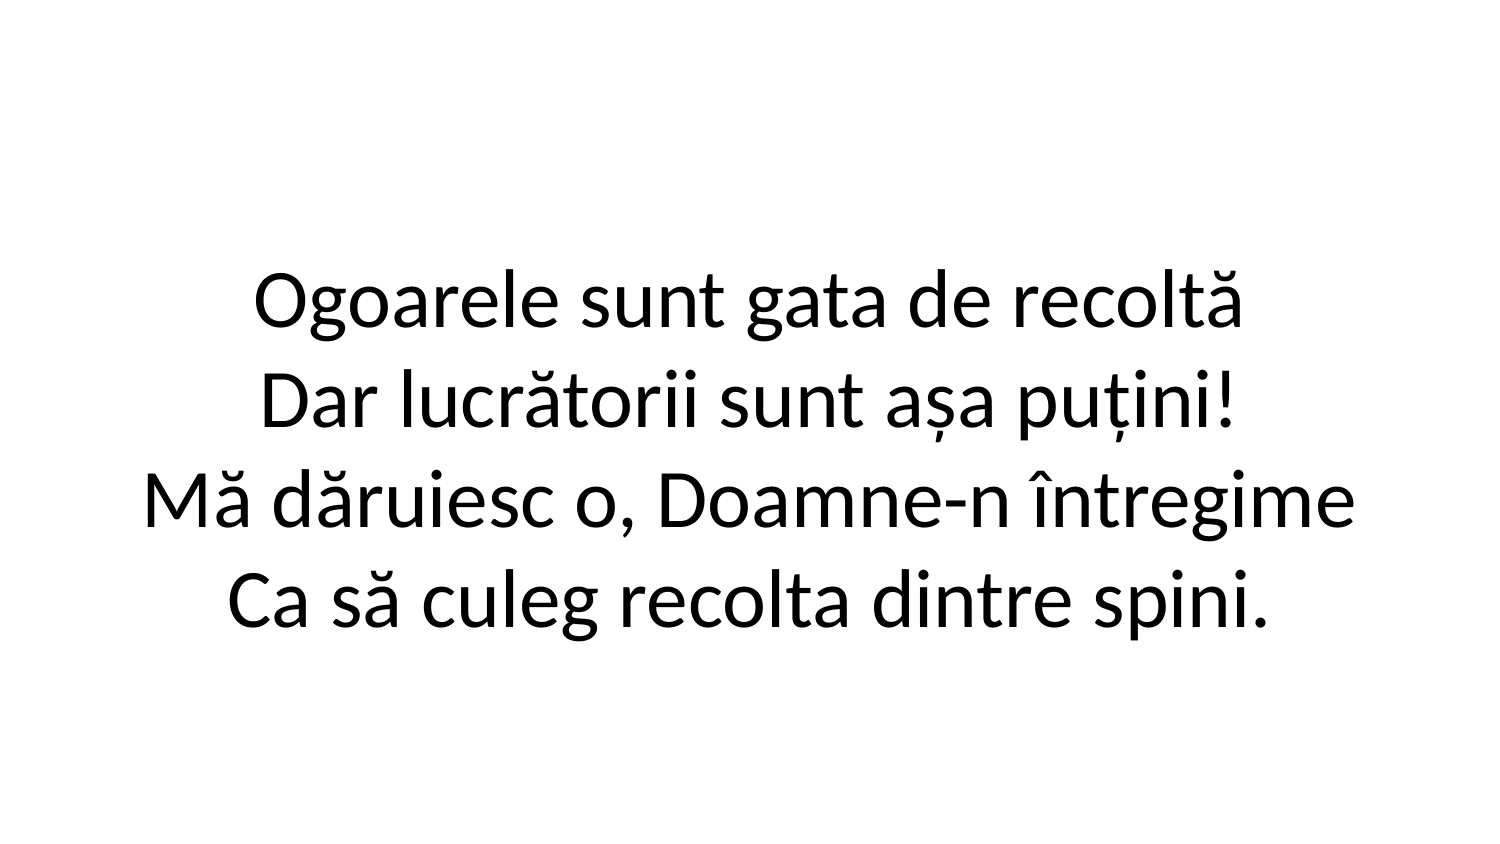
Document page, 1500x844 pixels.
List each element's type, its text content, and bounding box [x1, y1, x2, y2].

text_box Ogoarele sunt gata de recoltă Dar lucrătorii sunt așa puțini! Mă dăruiesc o, Doamne-n întregime Ca să culeg recolta dintre spini. [127, 192, 1373, 652]
